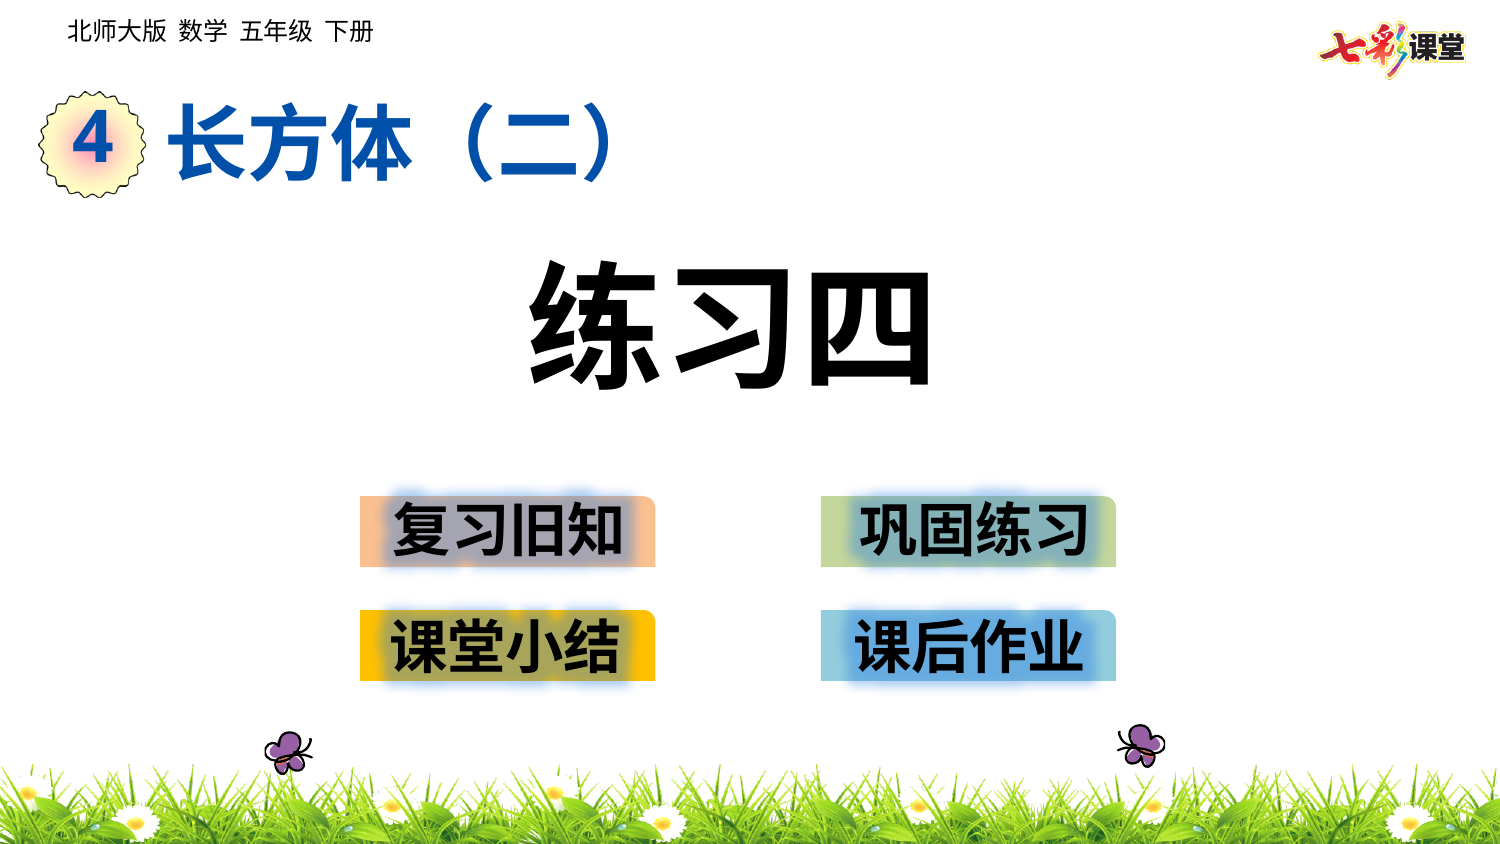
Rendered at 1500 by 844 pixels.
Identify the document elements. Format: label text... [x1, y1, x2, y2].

text_box 课后作业 [833, 598, 1106, 693]
text_box 长方体（二） [153, 85, 676, 197]
text_box 练习四 [515, 235, 951, 412]
picture [0, 723, 1500, 844]
text_box 课堂小结 [370, 598, 642, 693]
text_box 巩固练习 [840, 481, 1112, 575]
text_box [818, 494, 822, 570]
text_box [0, 0, 573, 70]
text_box 复习旧知 [373, 481, 646, 575]
picture [1316, 20, 1468, 80]
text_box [37, 81, 146, 198]
